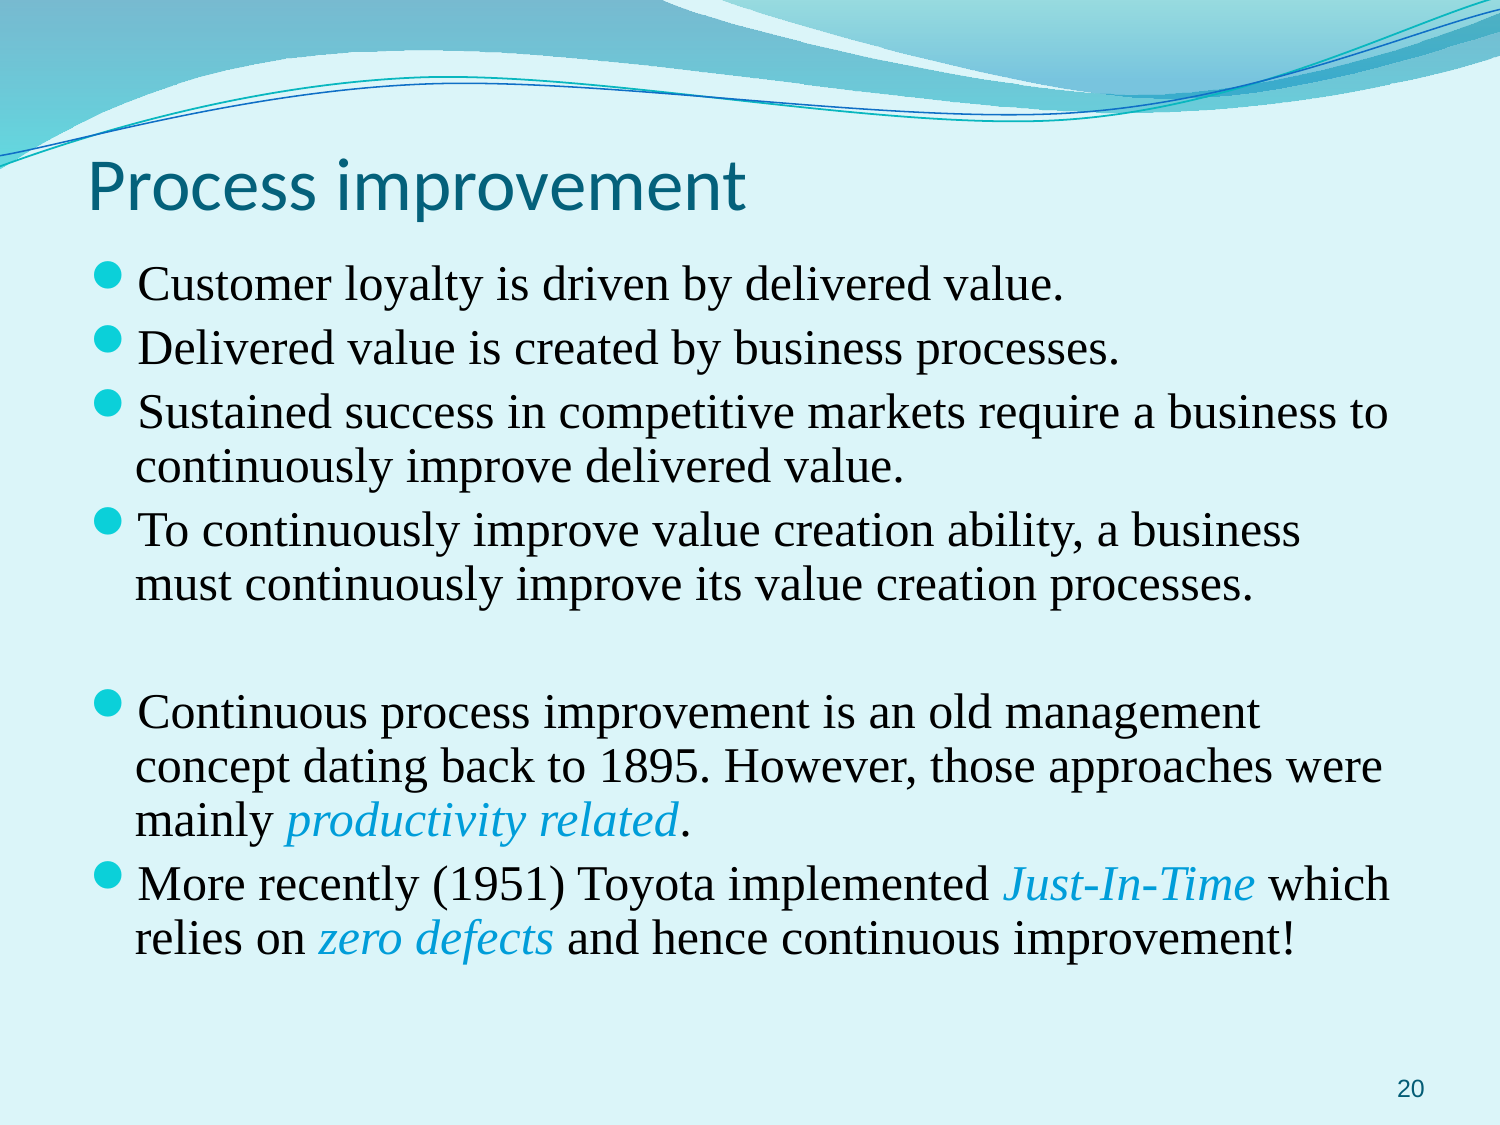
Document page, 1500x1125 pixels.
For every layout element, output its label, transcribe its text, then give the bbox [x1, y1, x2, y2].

list Customer loyalty is driven by delivered value. Delivered value is created by business processes. Sustained success in competitive markets require a business to continuously improve delivered value. To continuously improve value creation ability, a business must continuously improve its value creation processes. Continuous process improvement is an old management concept dating back to 1895. However, those approaches were mainly productivity related. More recently (1951) Toyota implemented Just-In-Time which relies on zero defects and hence continuous improvement! [74, 249, 1426, 993]
slide_number 20 [1299, 1042, 1425, 1103]
title Process improvement [87, 37, 1438, 226]
